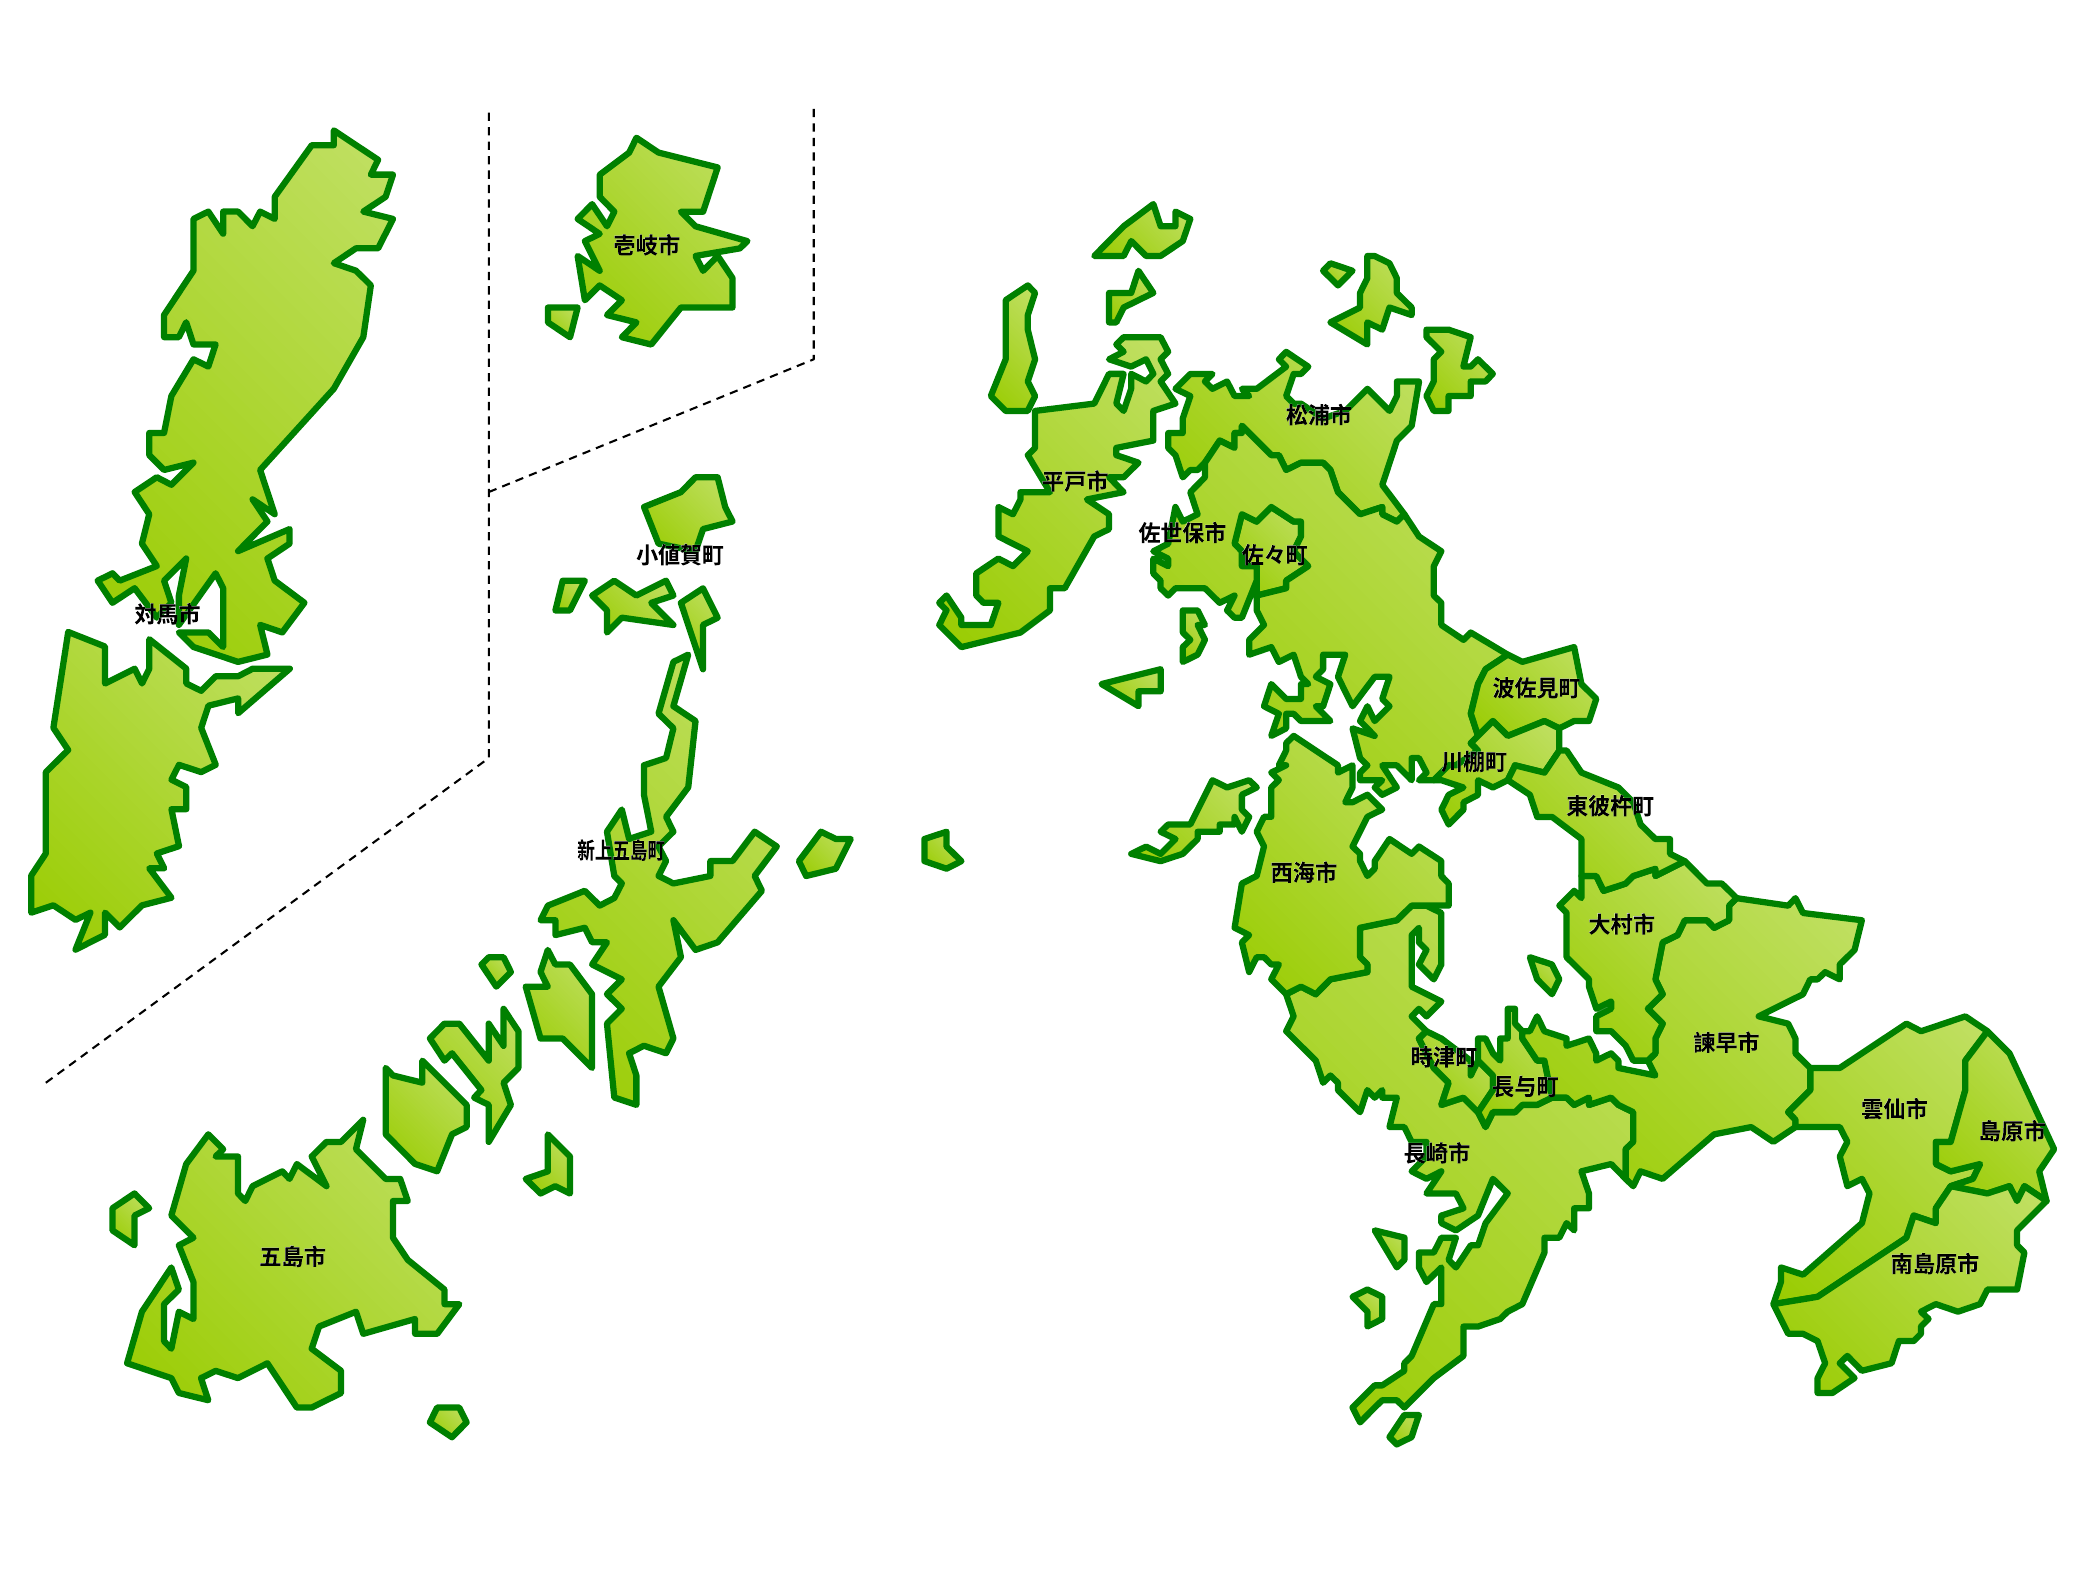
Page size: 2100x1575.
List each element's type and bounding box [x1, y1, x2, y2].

text_box [614, 233, 680, 256]
text_box [1411, 1045, 1477, 1068]
text_box [1566, 794, 1654, 817]
text_box [1693, 1030, 1759, 1054]
text_box [1441, 750, 1507, 773]
text_box [1588, 912, 1655, 935]
text_box [1492, 676, 1581, 699]
text_box [636, 543, 724, 566]
text_box [1138, 521, 1226, 544]
text_box [1042, 469, 1108, 493]
text_box [1285, 403, 1352, 426]
text_box [45, 108, 814, 128]
text_box [1861, 1097, 1928, 1120]
text_box [30, 130, 2055, 1445]
text_box [134, 602, 200, 625]
text_box [1404, 1141, 1470, 1164]
text_box [1891, 1252, 1979, 1275]
text_box [1271, 860, 1337, 884]
text_box [259, 1244, 326, 1268]
text_box [1492, 1075, 1559, 1098]
text_box [1979, 1119, 2046, 1142]
text_box [1241, 543, 1308, 566]
text_box [577, 838, 665, 862]
